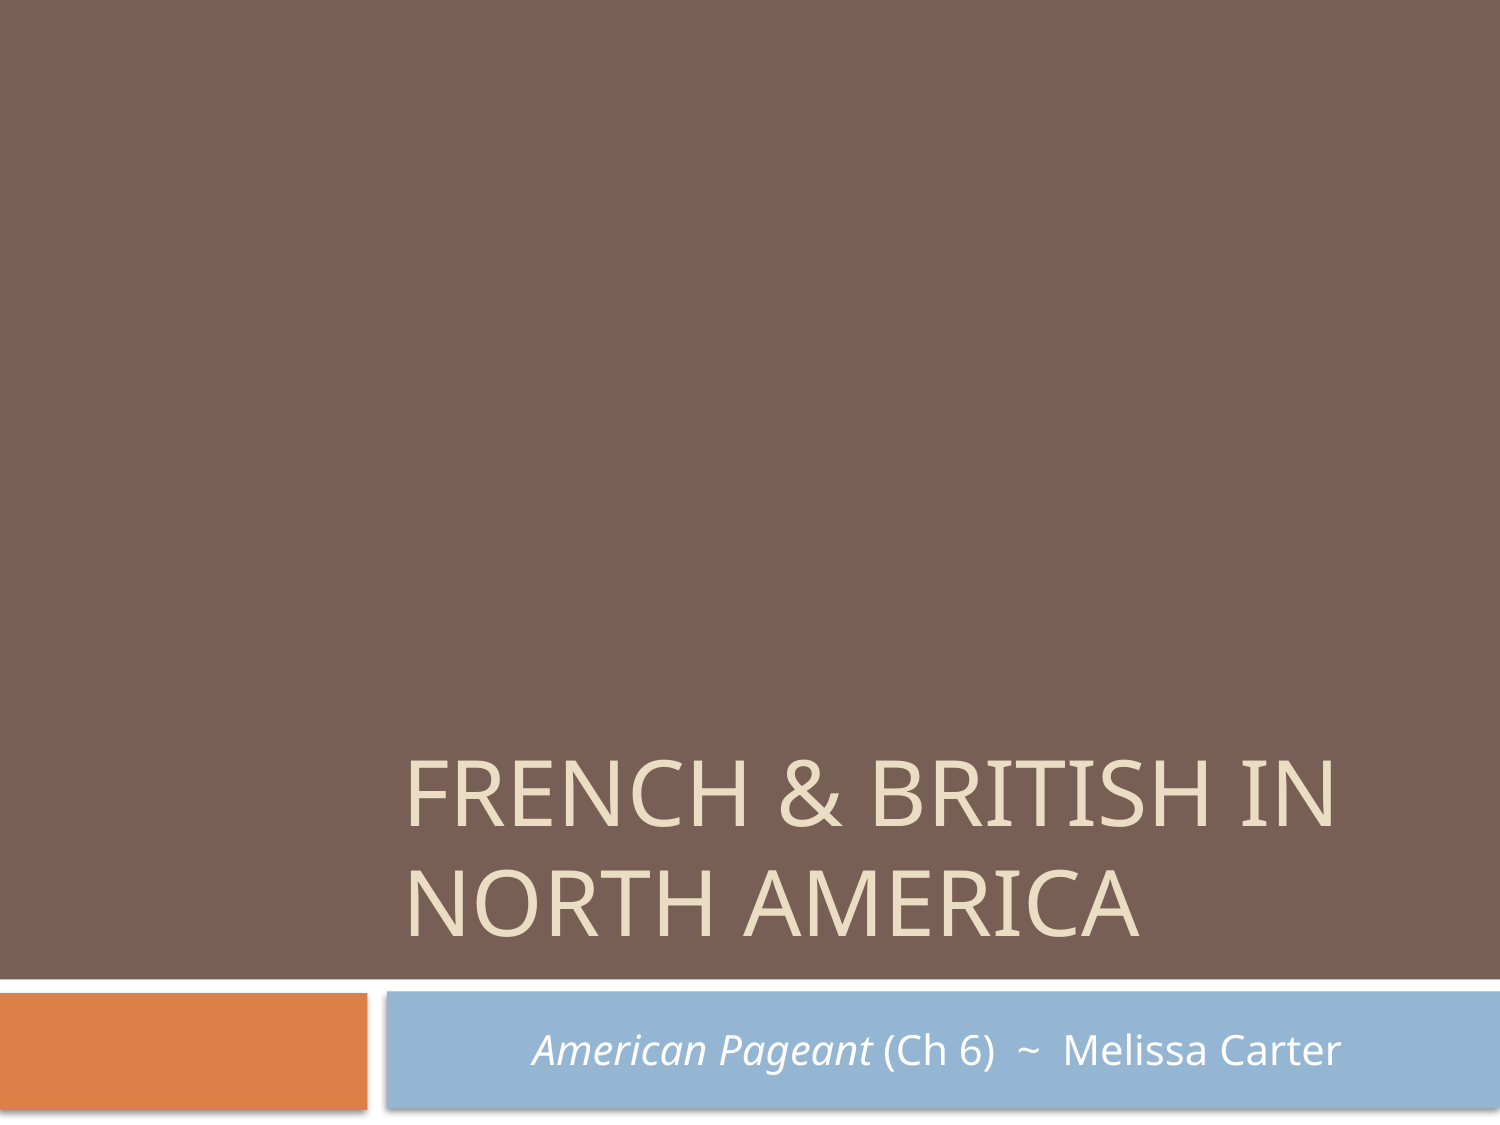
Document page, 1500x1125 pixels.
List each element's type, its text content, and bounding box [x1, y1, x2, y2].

subtitle American Pageant (Ch 6) ~ Melissa Carter [387, 992, 1488, 1105]
title French & British in North America [387, 662, 1450, 963]
